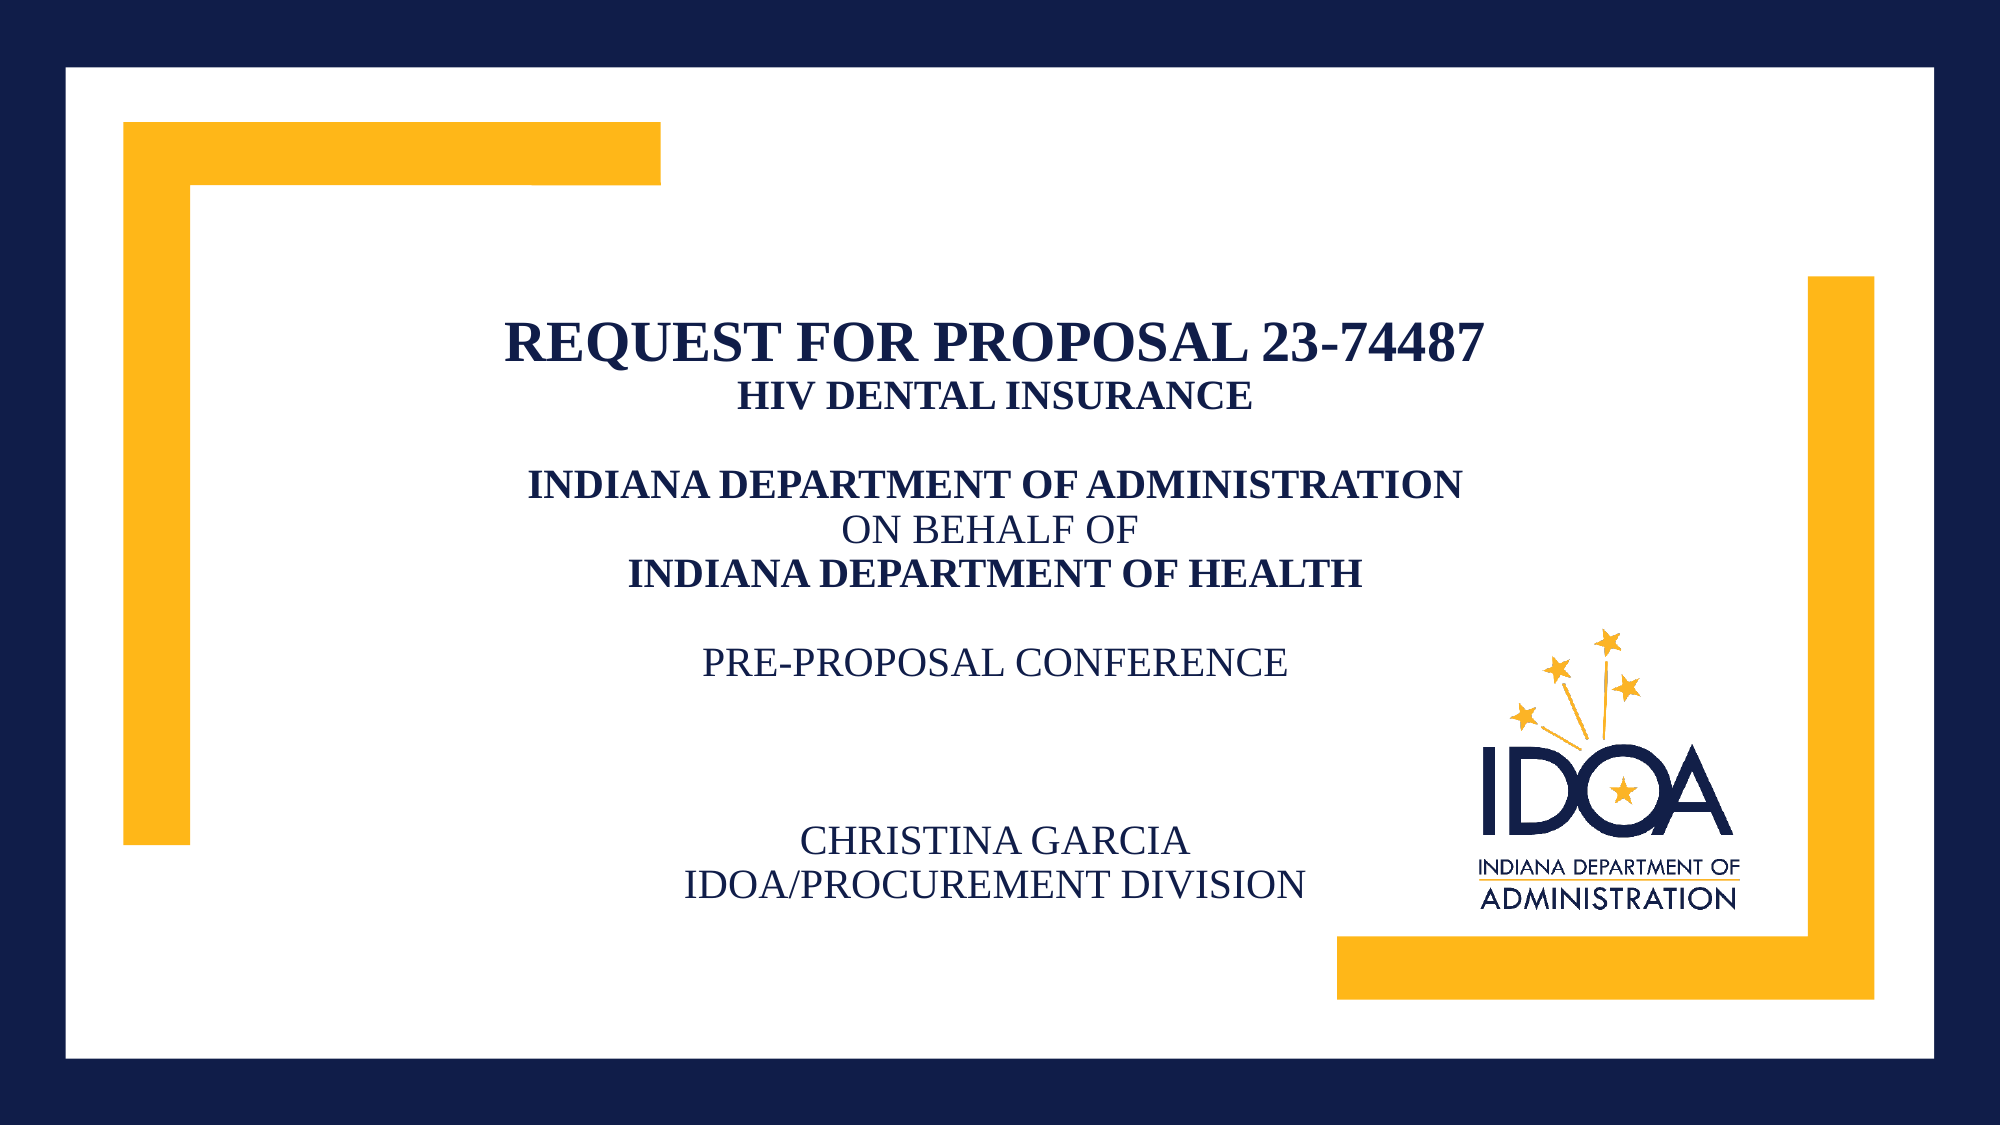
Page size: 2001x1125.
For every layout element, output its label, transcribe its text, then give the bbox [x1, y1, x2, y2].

title Request for Proposal 23-74487 HIV Dental Insurance Indiana Department of Administration On Behalf Of Indiana department of health Pre-Proposal Conference Christina Garcia IDOA/Procurement Division [309, 244, 1682, 916]
picture [1412, 599, 1800, 987]
